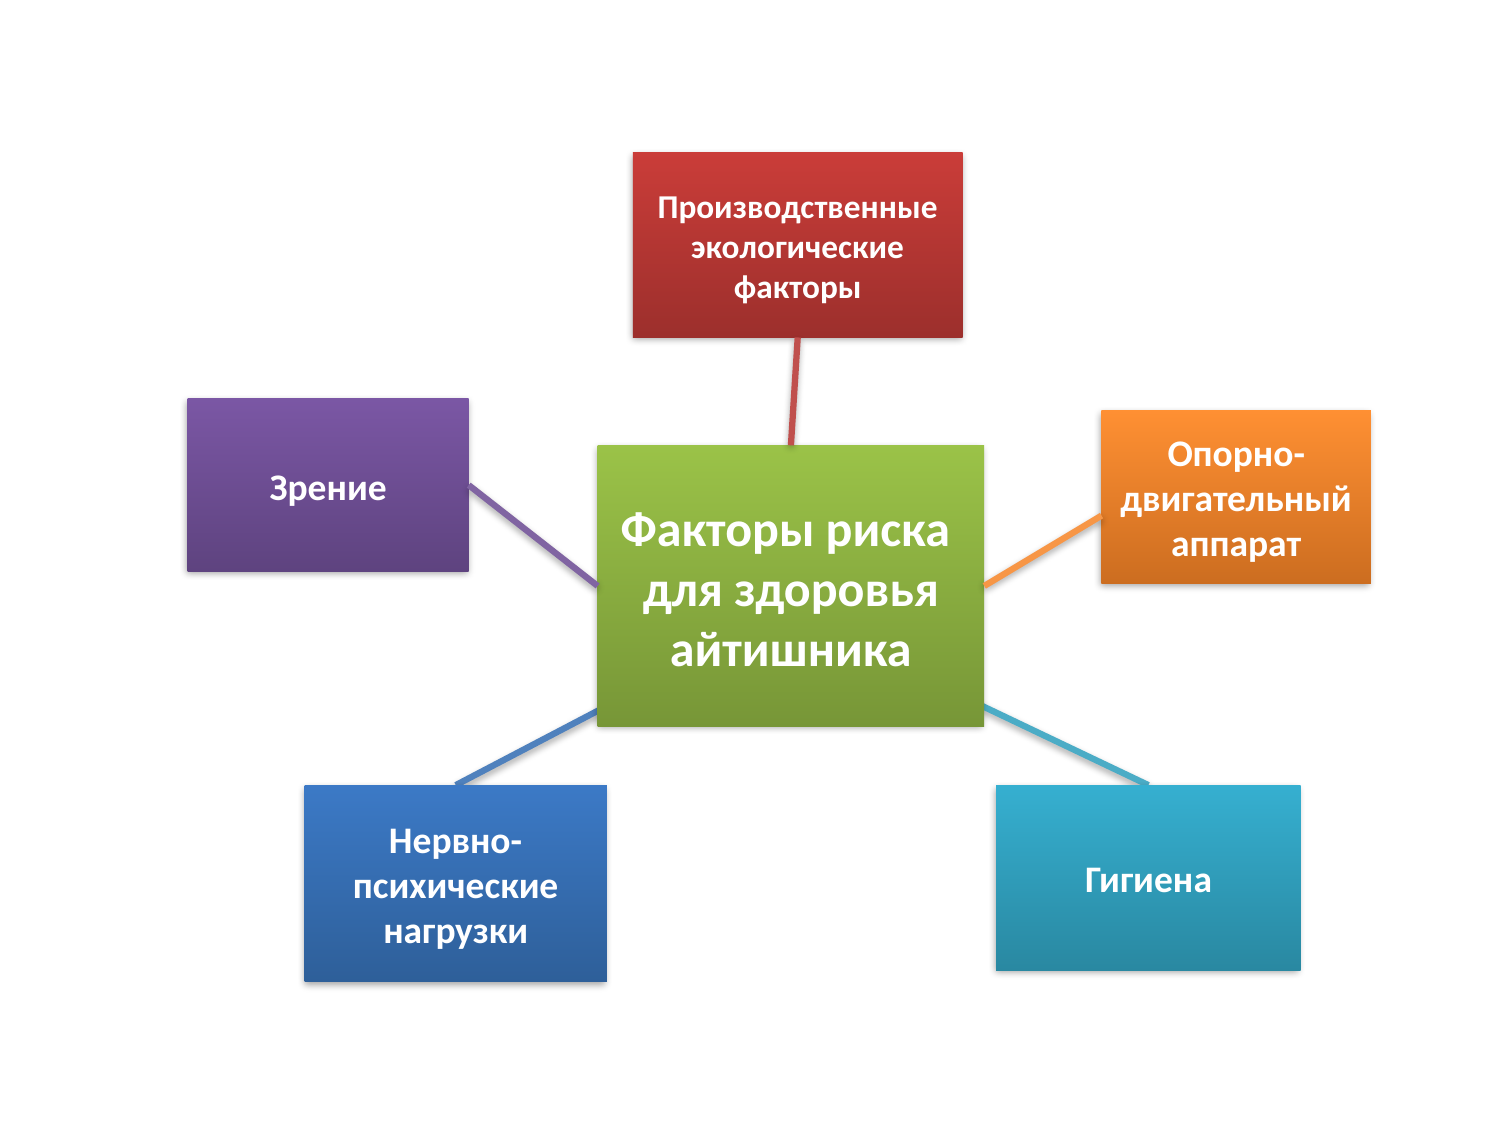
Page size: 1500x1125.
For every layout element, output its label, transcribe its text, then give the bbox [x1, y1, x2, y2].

text_box Зрение [187, 398, 469, 572]
text_box Опорно-двигательный аппарат [1101, 410, 1371, 584]
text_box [790, 337, 798, 446]
text_box Нервно-психические нагрузки [304, 785, 607, 982]
text_box Гигиена [996, 785, 1301, 971]
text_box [984, 515, 1102, 587]
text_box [966, 603, 1085, 850]
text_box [508, 614, 627, 839]
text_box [468, 484, 598, 587]
text_box Производственные экологические факторы [632, 152, 963, 338]
text_box Факторы риска для здоровья айтишника [597, 445, 985, 727]
